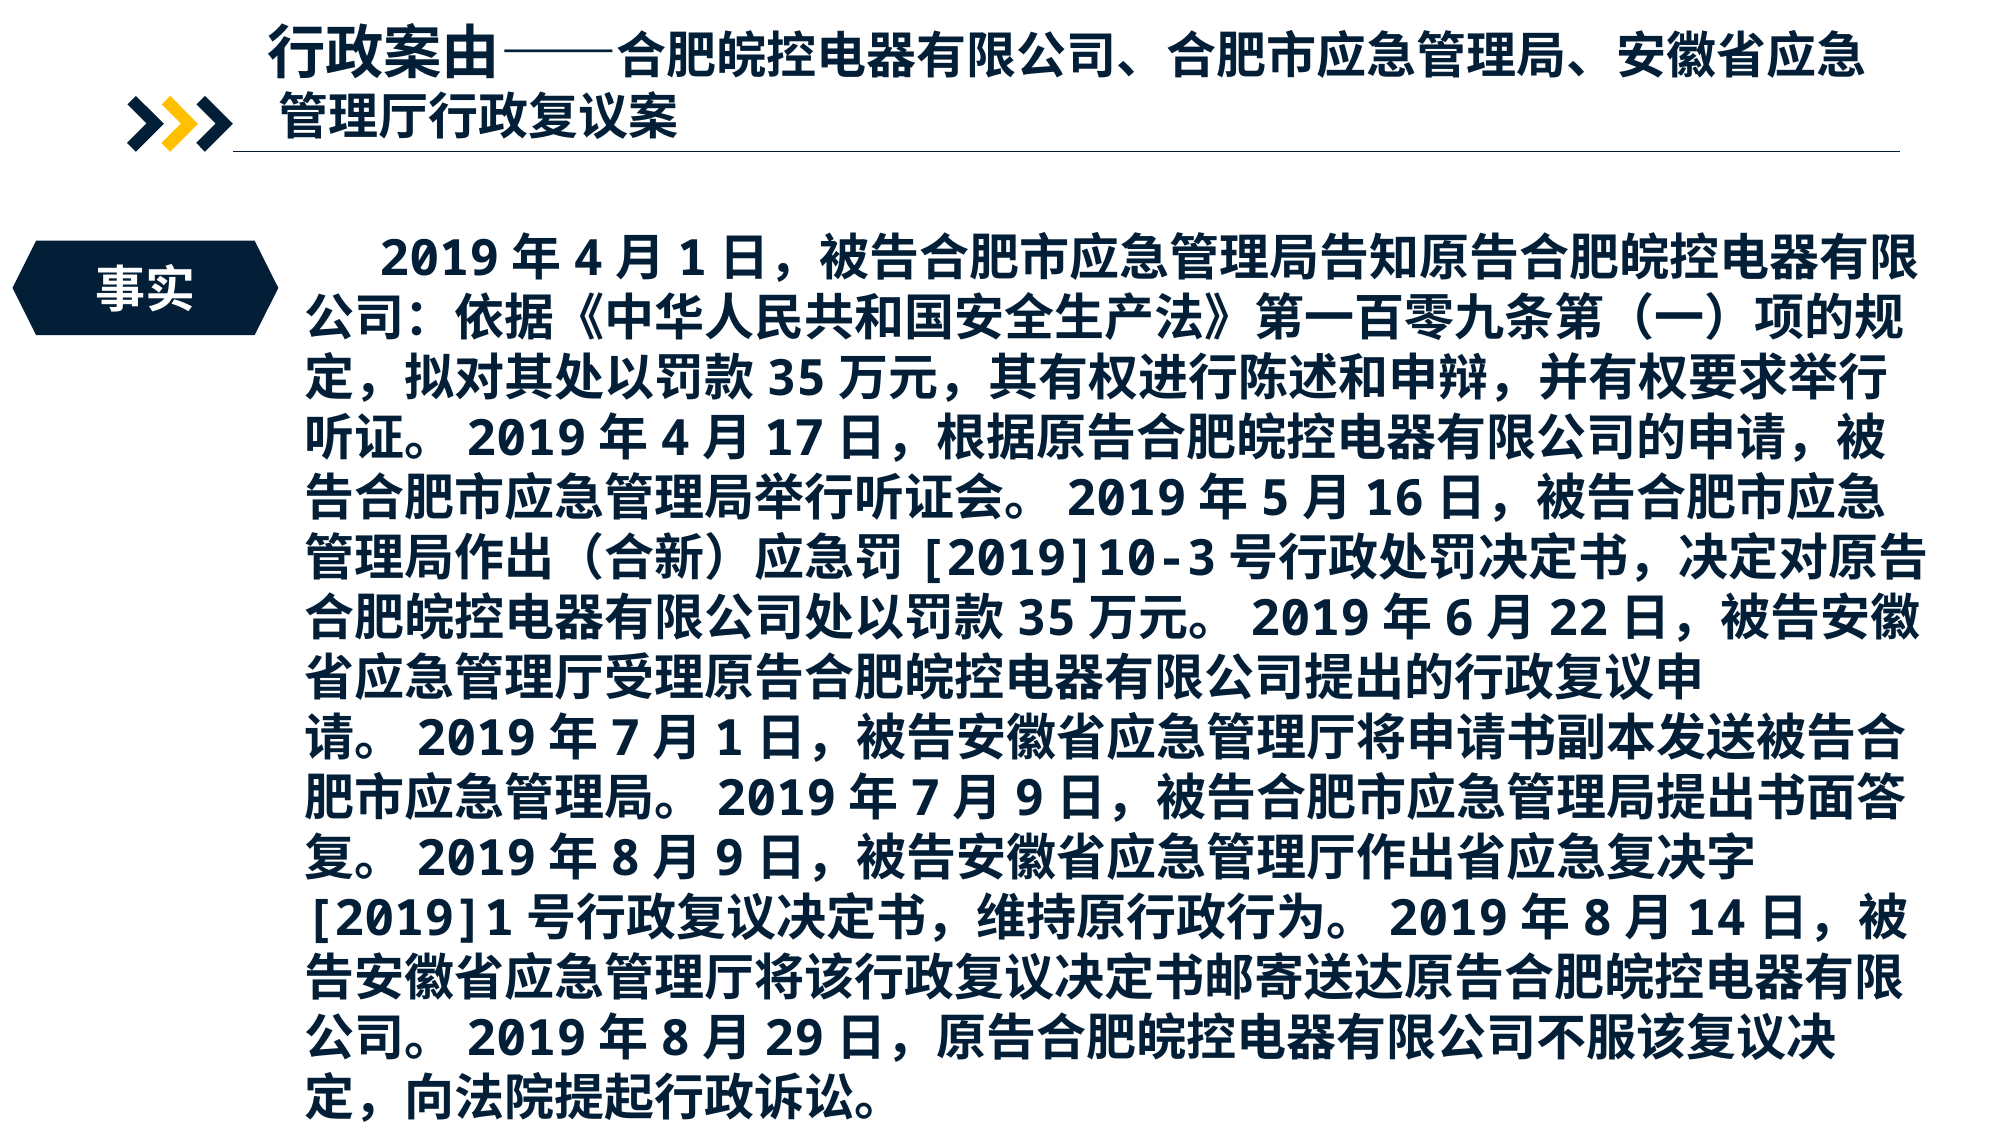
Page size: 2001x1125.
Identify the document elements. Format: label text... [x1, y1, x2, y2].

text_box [12, 240, 279, 336]
text_box 行政案由——合肥皖控电器有限公司、合肥市应急管理局、安徽省应急 管理厅行政复议案 [256, 9, 1911, 151]
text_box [127, 95, 1900, 152]
text_box 2019年4月1日，被告合肥市应急管理局告知原告合肥皖控电器有限公司：依据《中华人民共和国安全生产法》第一百零九条第（一）项的规定，拟对其处以罚款35万元，其有权进行陈述和申辩，并有权要求举行听证。2019年4月17日，根据原告合肥皖控电器有限公司的申请，被告合肥市应急管理局举行听证会。2019年5月16日，被告合肥市应急管理局作出（合新）应急罚[2019]10-3号行政处罚决定书，决定对原告合肥皖控电器有限公司处以罚款35万元。2019年6月22日，被告安徽省应急管理厅受理原告合肥皖控电器有限公司提出的行政复议申请。2019年7月1日，被告安徽省应急管理厅将申请书副本发送被告合肥市应急管理局。2019年7月9日，被告合肥市应急管理局提出书面答复。2019年8月9日，被告安徽省应急管理厅作出省应急复决字[2019]1号行政复议决定书，维持原行政行为。2019年8月14日，被告安徽省应急管理厅将该行政复议决定书邮寄送达原告合肥皖控电器有限公司。2019年8月29日，原告合肥皖控电器有限公司不服该复议决定，向法院提起行政诉讼。 [289, 217, 1944, 1125]
